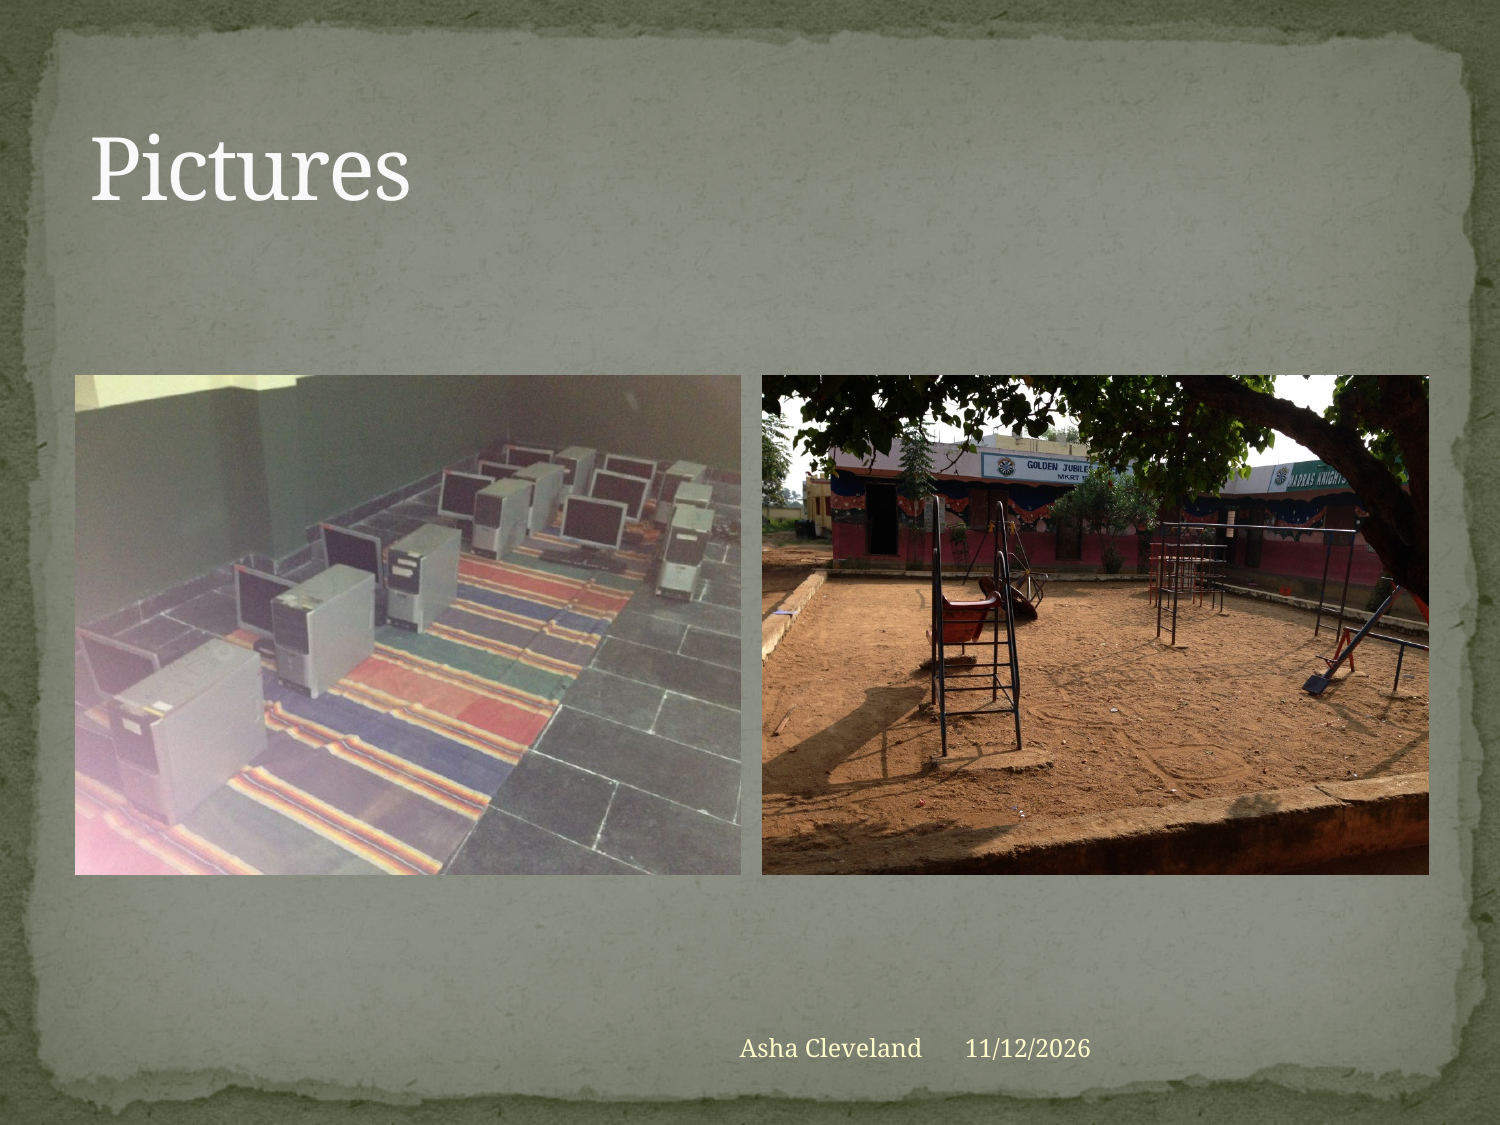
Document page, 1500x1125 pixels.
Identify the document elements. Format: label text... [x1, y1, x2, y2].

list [765, 378, 1428, 873]
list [77, 378, 740, 873]
footer Asha Cleveland [350, 1017, 938, 1081]
title Pictures [74, 24, 1425, 225]
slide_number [950, 1017, 1375, 1081]
